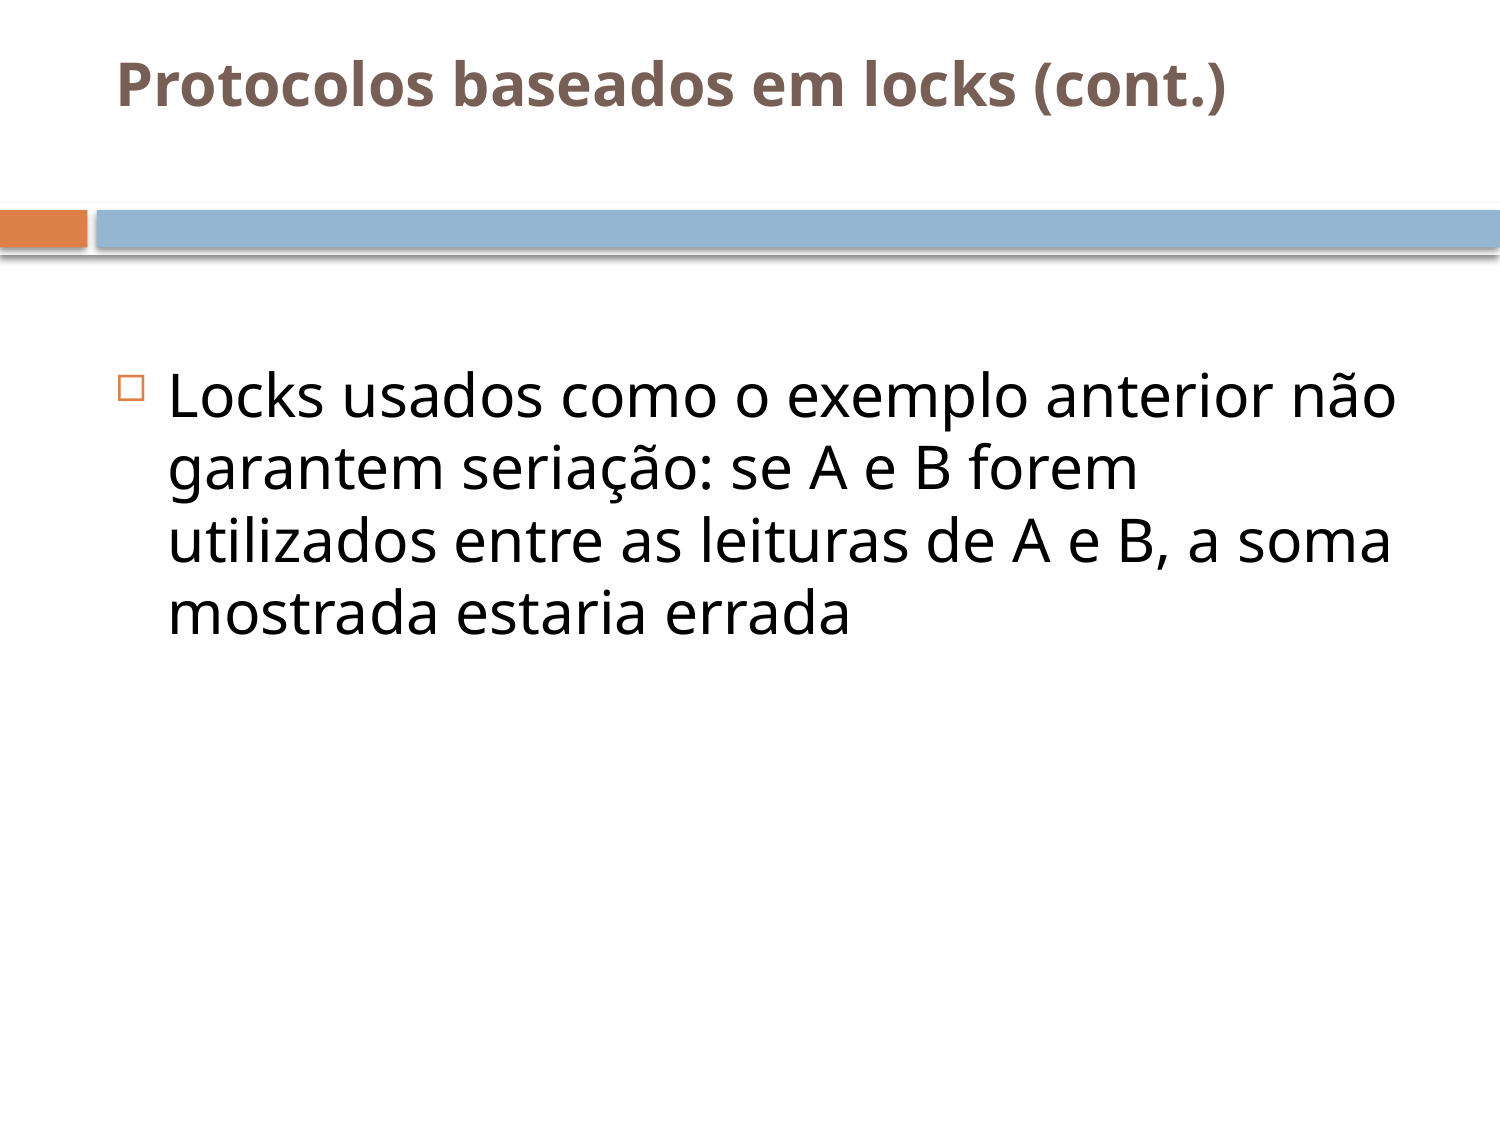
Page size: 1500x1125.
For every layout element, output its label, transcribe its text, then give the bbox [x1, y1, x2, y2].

title Protocolos baseados em locks (cont.) [100, 37, 1438, 200]
list Locks usados como o exemplo anterior não garantem seriação: se A e B forem utilizados entre as leituras de A e B, a soma mostrada estaria errada [100, 262, 1438, 1005]
